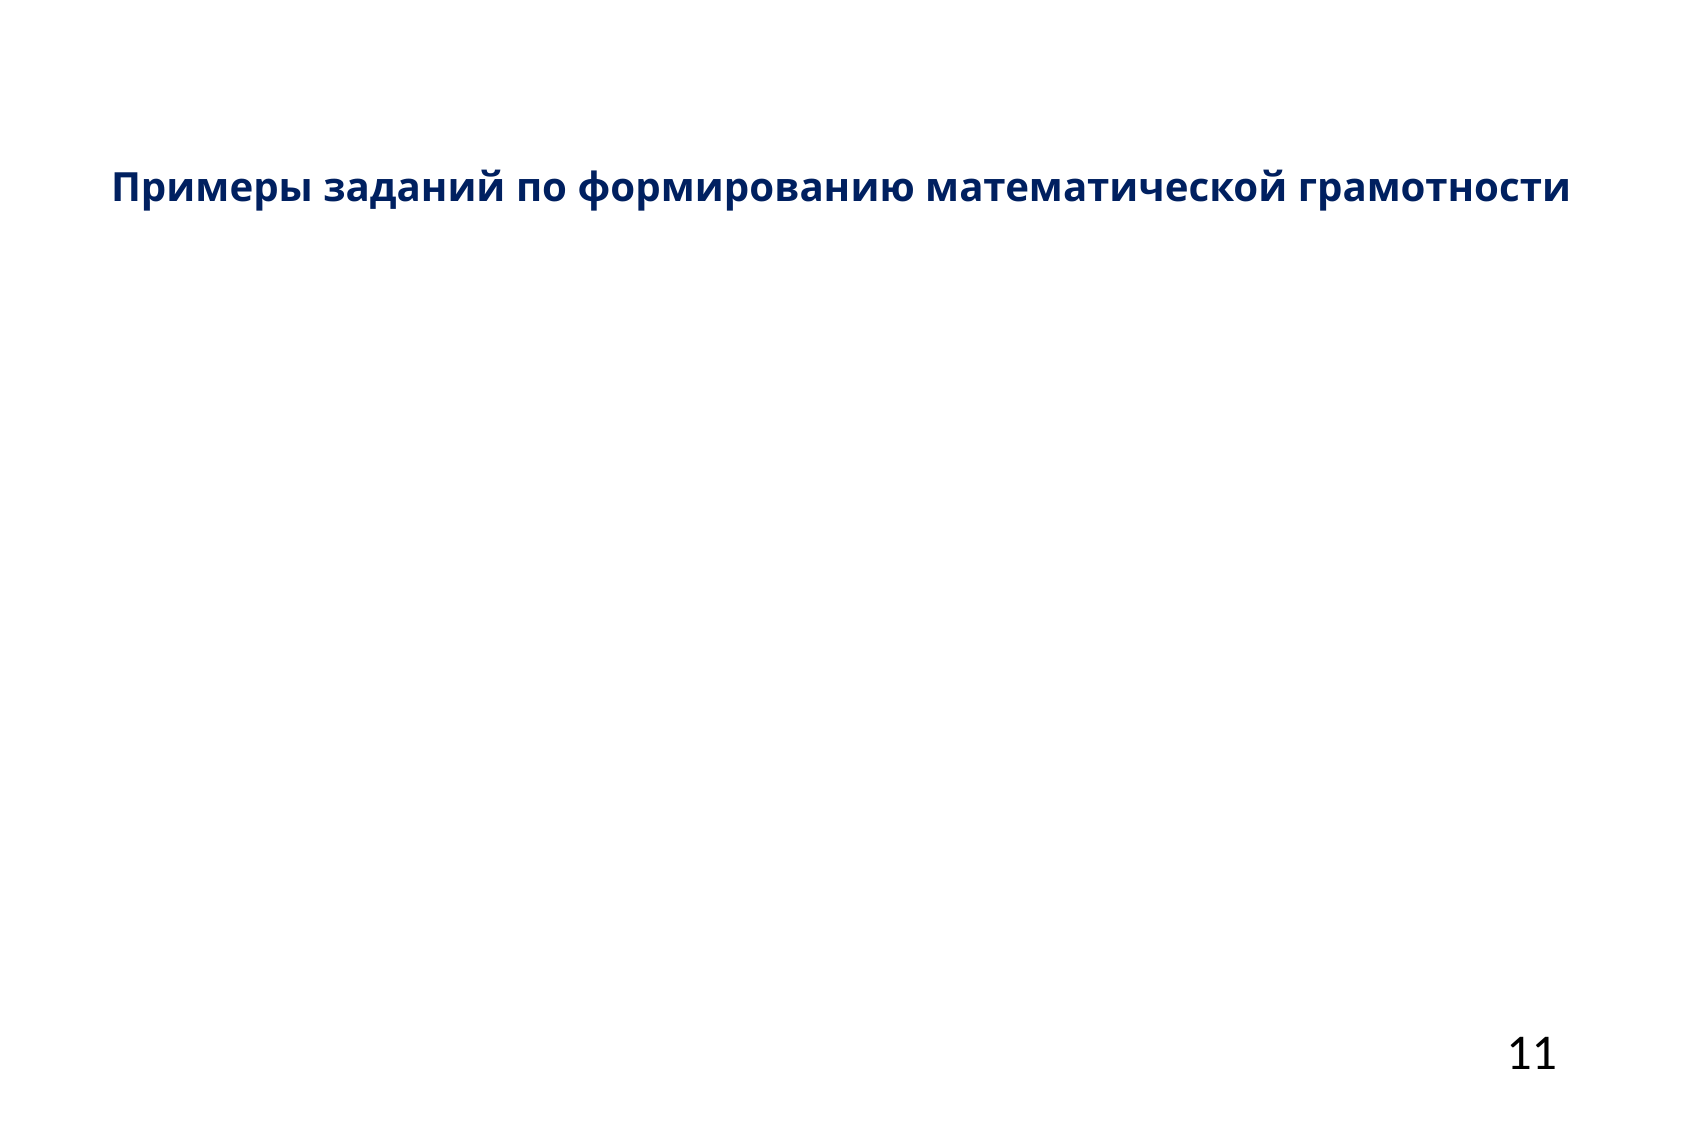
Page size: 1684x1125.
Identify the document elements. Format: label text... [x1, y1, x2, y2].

title Примеры заданий по формированию математической грамотности [84, 137, 1600, 233]
text_box 11 [1491, 1012, 1605, 1088]
